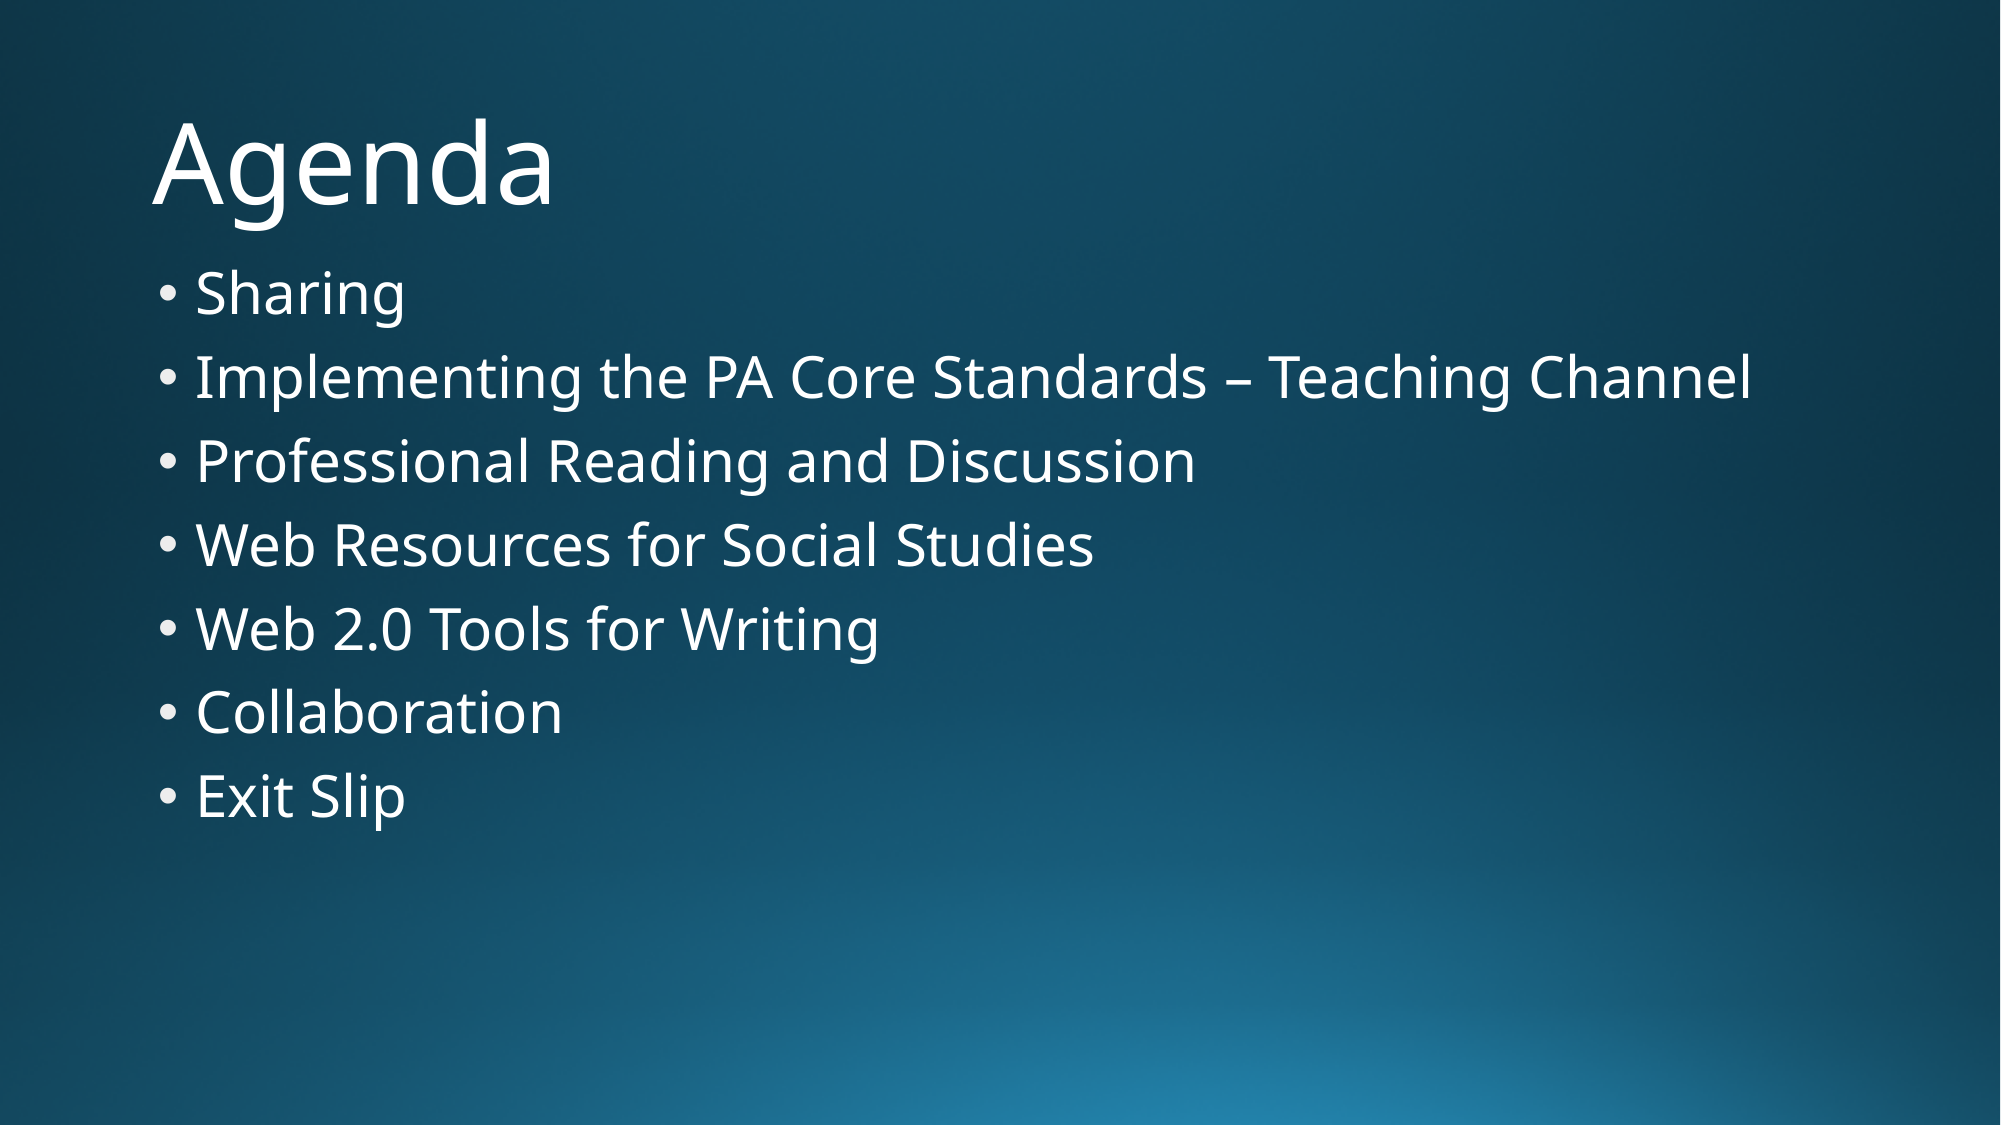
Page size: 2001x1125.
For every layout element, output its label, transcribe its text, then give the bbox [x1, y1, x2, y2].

title Agenda [137, 59, 1863, 278]
list Sharing Implementing the PA Core Standards – Teaching Channel Professional Reading and Discussion Web Resources for Social Studies Web 2.0 Tools for Writing Collaboration Exit Slip [142, 257, 1822, 971]
picture [0, 0, 2001, 1125]
